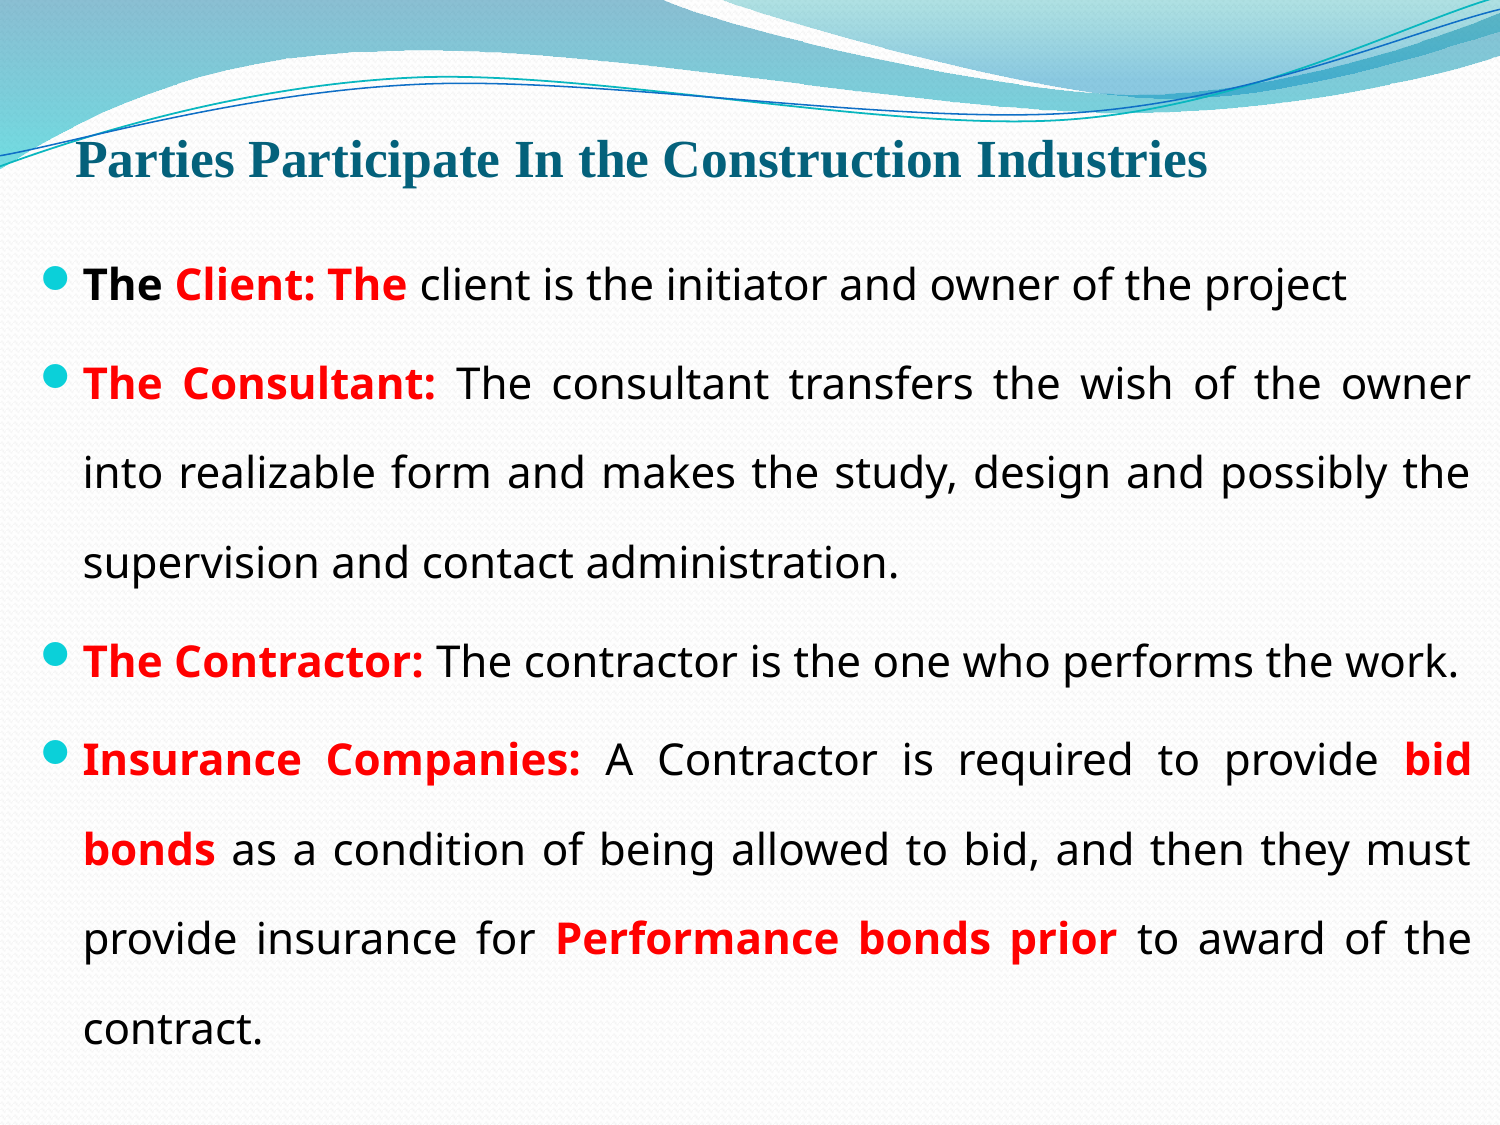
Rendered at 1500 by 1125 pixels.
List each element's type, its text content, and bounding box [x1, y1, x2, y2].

title Parties Participate In the Construction Industries [75, 115, 1425, 212]
list The Client: The client is the initiator and owner of the project The Consultant: The consultant transfers the wish of the owner into realizable form and makes the study, design and possibly the supervision and contact administration. The Contractor: The contractor is the one who performs the work. Insurance Companies: A Contractor is required to provide bid bonds as a condition of being allowed to bid, and then they must provide insurance for Performance bonds prior to award of the contract. [24, 212, 1488, 1088]
